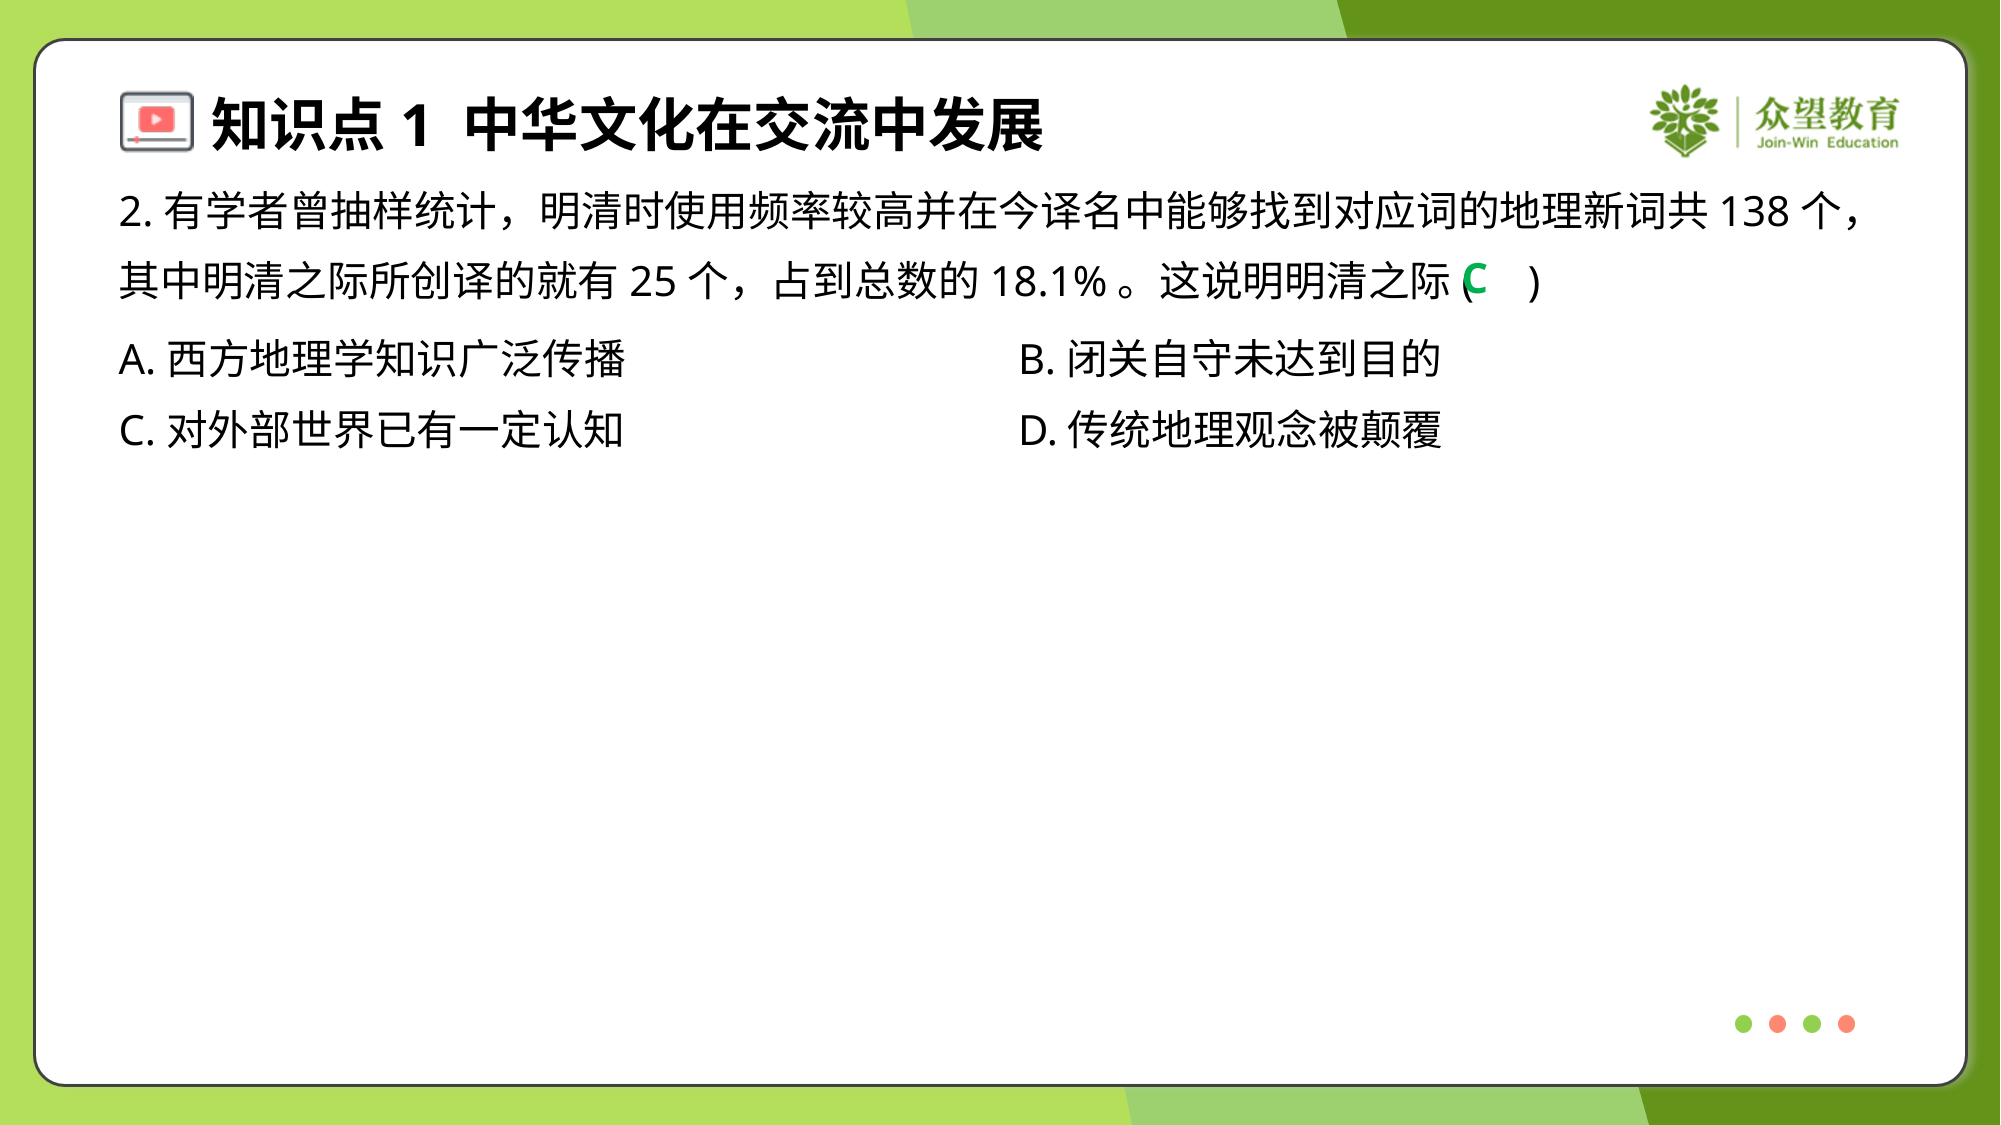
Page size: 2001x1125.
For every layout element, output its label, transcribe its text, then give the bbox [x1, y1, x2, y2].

text_box A.西方地理学知识广泛传播 B.闭关自守未达到目的 C.对外部世界已有一定认知 D.传统地理观念被颠覆 [118, 307, 1883, 447]
picture [0, 0, 2000, 1125]
text_box 2.有学者曾抽样统计，明清时使用频率较高并在今译名中能够找到对应词的地理新词共138个， 其中明清之际所创译的就有25个，占到总数的18.1%。这说明明清之际( ) [118, 159, 1883, 298]
text_box C [1445, 231, 1505, 296]
